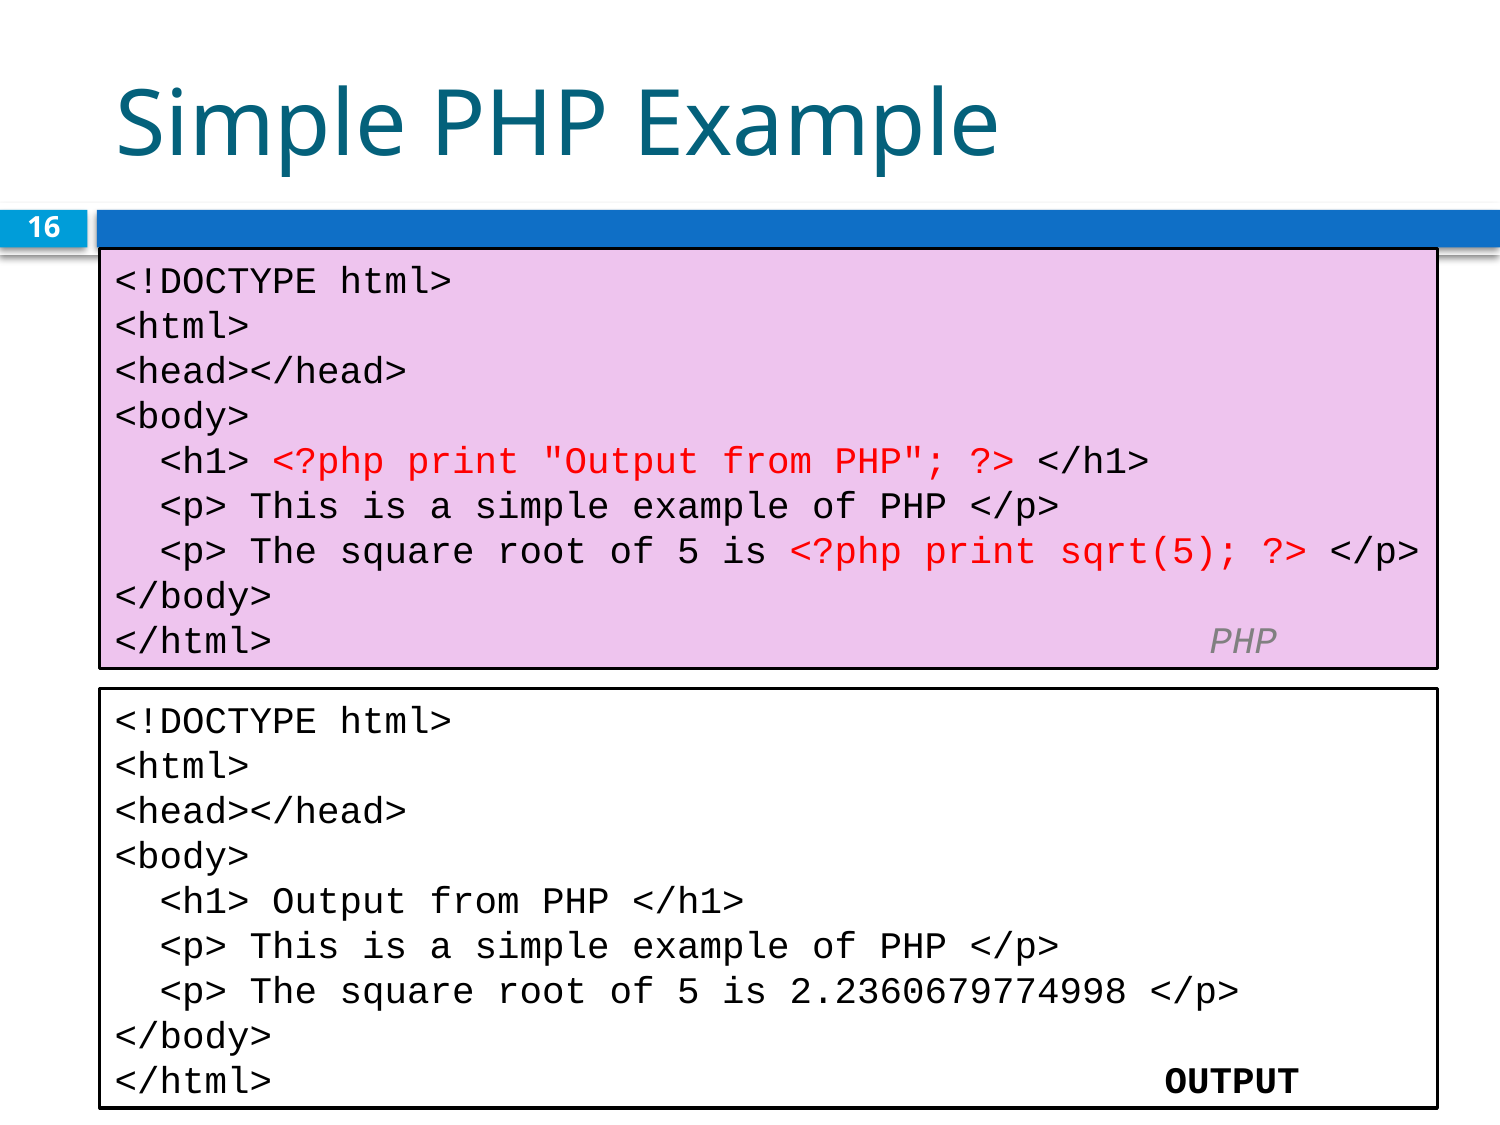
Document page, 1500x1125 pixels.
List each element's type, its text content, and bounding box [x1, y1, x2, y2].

slide_number 16 [0, 208, 88, 249]
text_box <!DOCTYPE html> <html> <head></head> <body> <h1> <?php print "Output from PHP"; ?> </h1> <p> This is a simple example of PHP </p> <p> The square root of 5 is <?php print sqrt(5); ?> </p> </body> </html> PHP [99, 248, 1438, 669]
text_box <!DOCTYPE html> <html> <head></head> <body> <h1> Output from PHP </h1> <p> This is a simple example of PHP </p> <p> The square root of 5 is 2.2360679774998 </p> </body> </html> OUTPUT [98, 687, 1439, 1110]
title Simple PHP Example [100, 37, 1439, 201]
